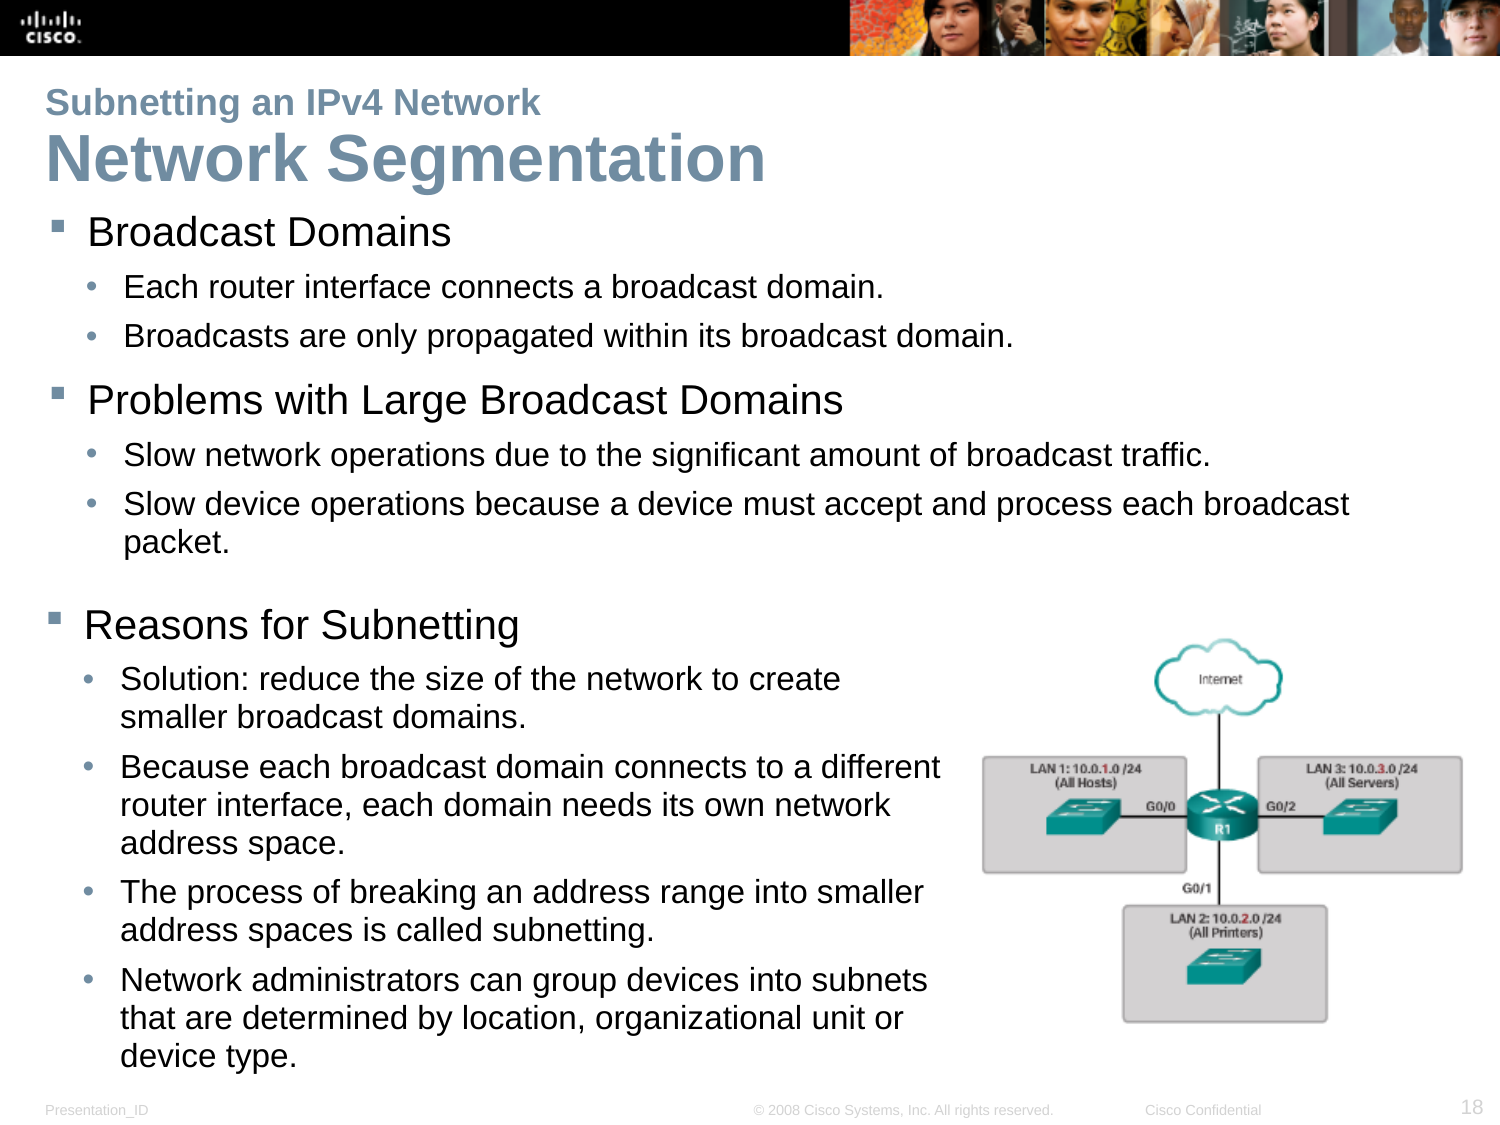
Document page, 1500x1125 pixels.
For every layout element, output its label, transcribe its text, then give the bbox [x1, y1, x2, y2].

list Broadcast Domains Each router interface connects a broadcast domain. Broadcasts are only propagated within its broadcast domain. Problems with Large Broadcast Domains Slow network operations due to the significant amount of broadcast traffic. Slow device operations because a device must accept and process each broadcast packet. [34, 202, 1471, 1038]
title Subnetting an IPv4 Network Network Segmentation [31, 64, 1471, 203]
picture [970, 624, 1480, 1032]
text_box Reasons for Subnetting Solution: reduce the size of the network to create smaller broadcast domains. Because each broadcast domain connects to a different router interface, each domain needs its own network address space. The process of breaking an address range into smaller address spaces is called subnetting. Network administrators can group devices into subnets that are determined by location, organizational unit or device type. [31, 594, 963, 1125]
picture [0, 0, 1500, 56]
